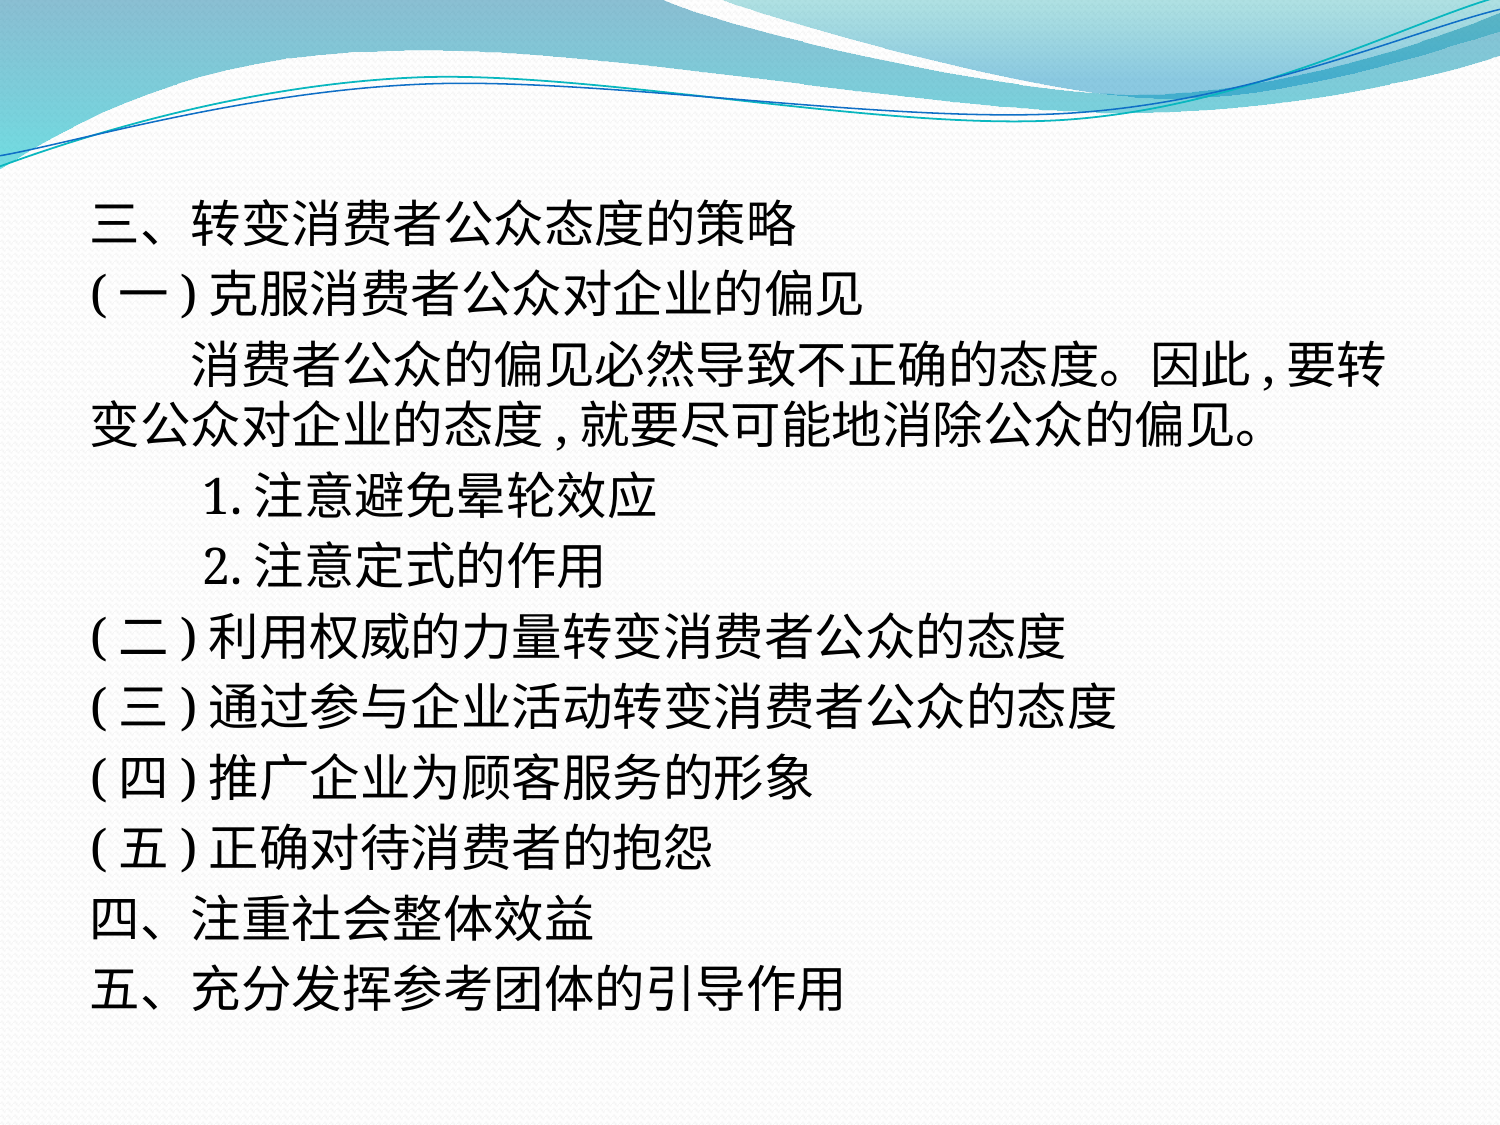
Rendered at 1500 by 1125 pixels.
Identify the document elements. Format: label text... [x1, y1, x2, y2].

list 三、转变消费者公众态度的策略 (一)克服消费者公众对企业的偏见 消费者公众的偏见必然导致不正确的态度。因此,要转变公众对企业的态度,就要尽可能地消除公众的偏见。 1.注意避免晕轮效应 2.注意定式的作用 (二)利用权威的力量转变消费者公众的态度 (三)通过参与企业活动转变消费者公众的态度 (四)推广企业为顾客服务的形象 (五)正确对待消费者的抱怨 四、注重社会整体效益 五、充分发挥参考团体的引导作用 [75, 184, 1425, 1038]
